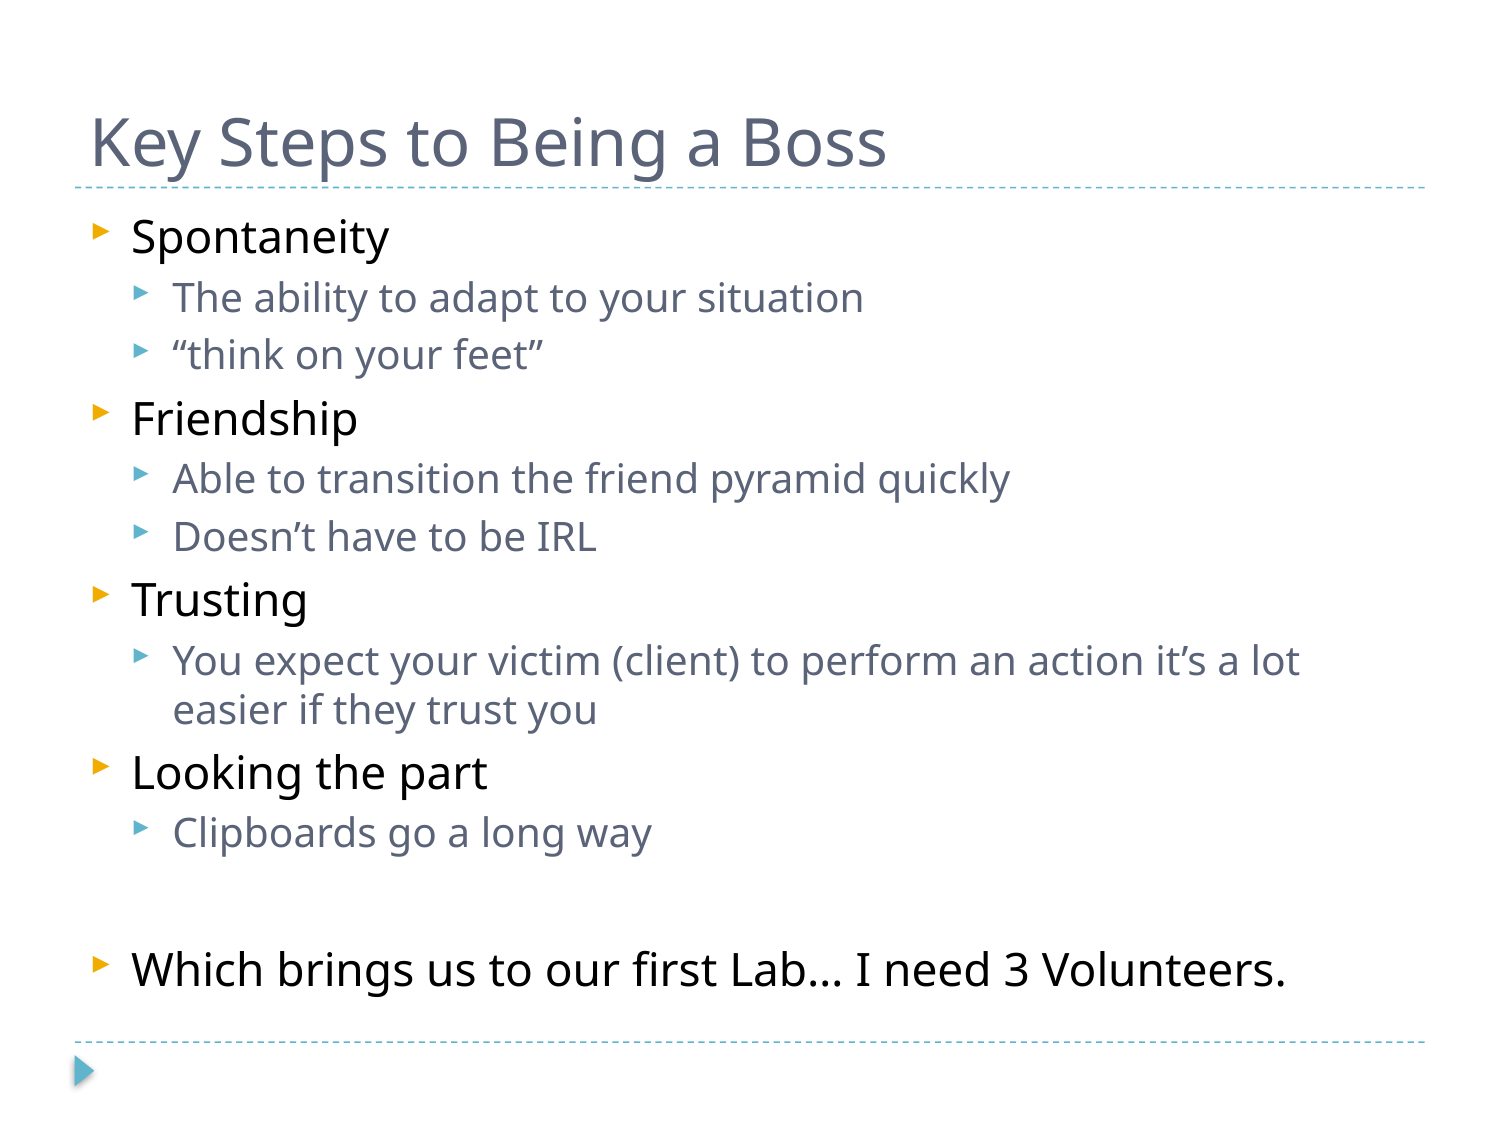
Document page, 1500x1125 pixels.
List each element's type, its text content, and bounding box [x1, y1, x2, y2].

title Key Steps to Being a Boss [75, 24, 1425, 188]
list Spontaneity The ability to adapt to your situation “think on your feet” Friendship Able to transition the friend pyramid quickly Doesn’t have to be IRL Trusting You expect your victim (client) to perform an action it’s a lot easier if they trust you Looking the part Clipboards go a long way Which brings us to our first Lab… I need 3 Volunteers. [75, 200, 1425, 1010]
